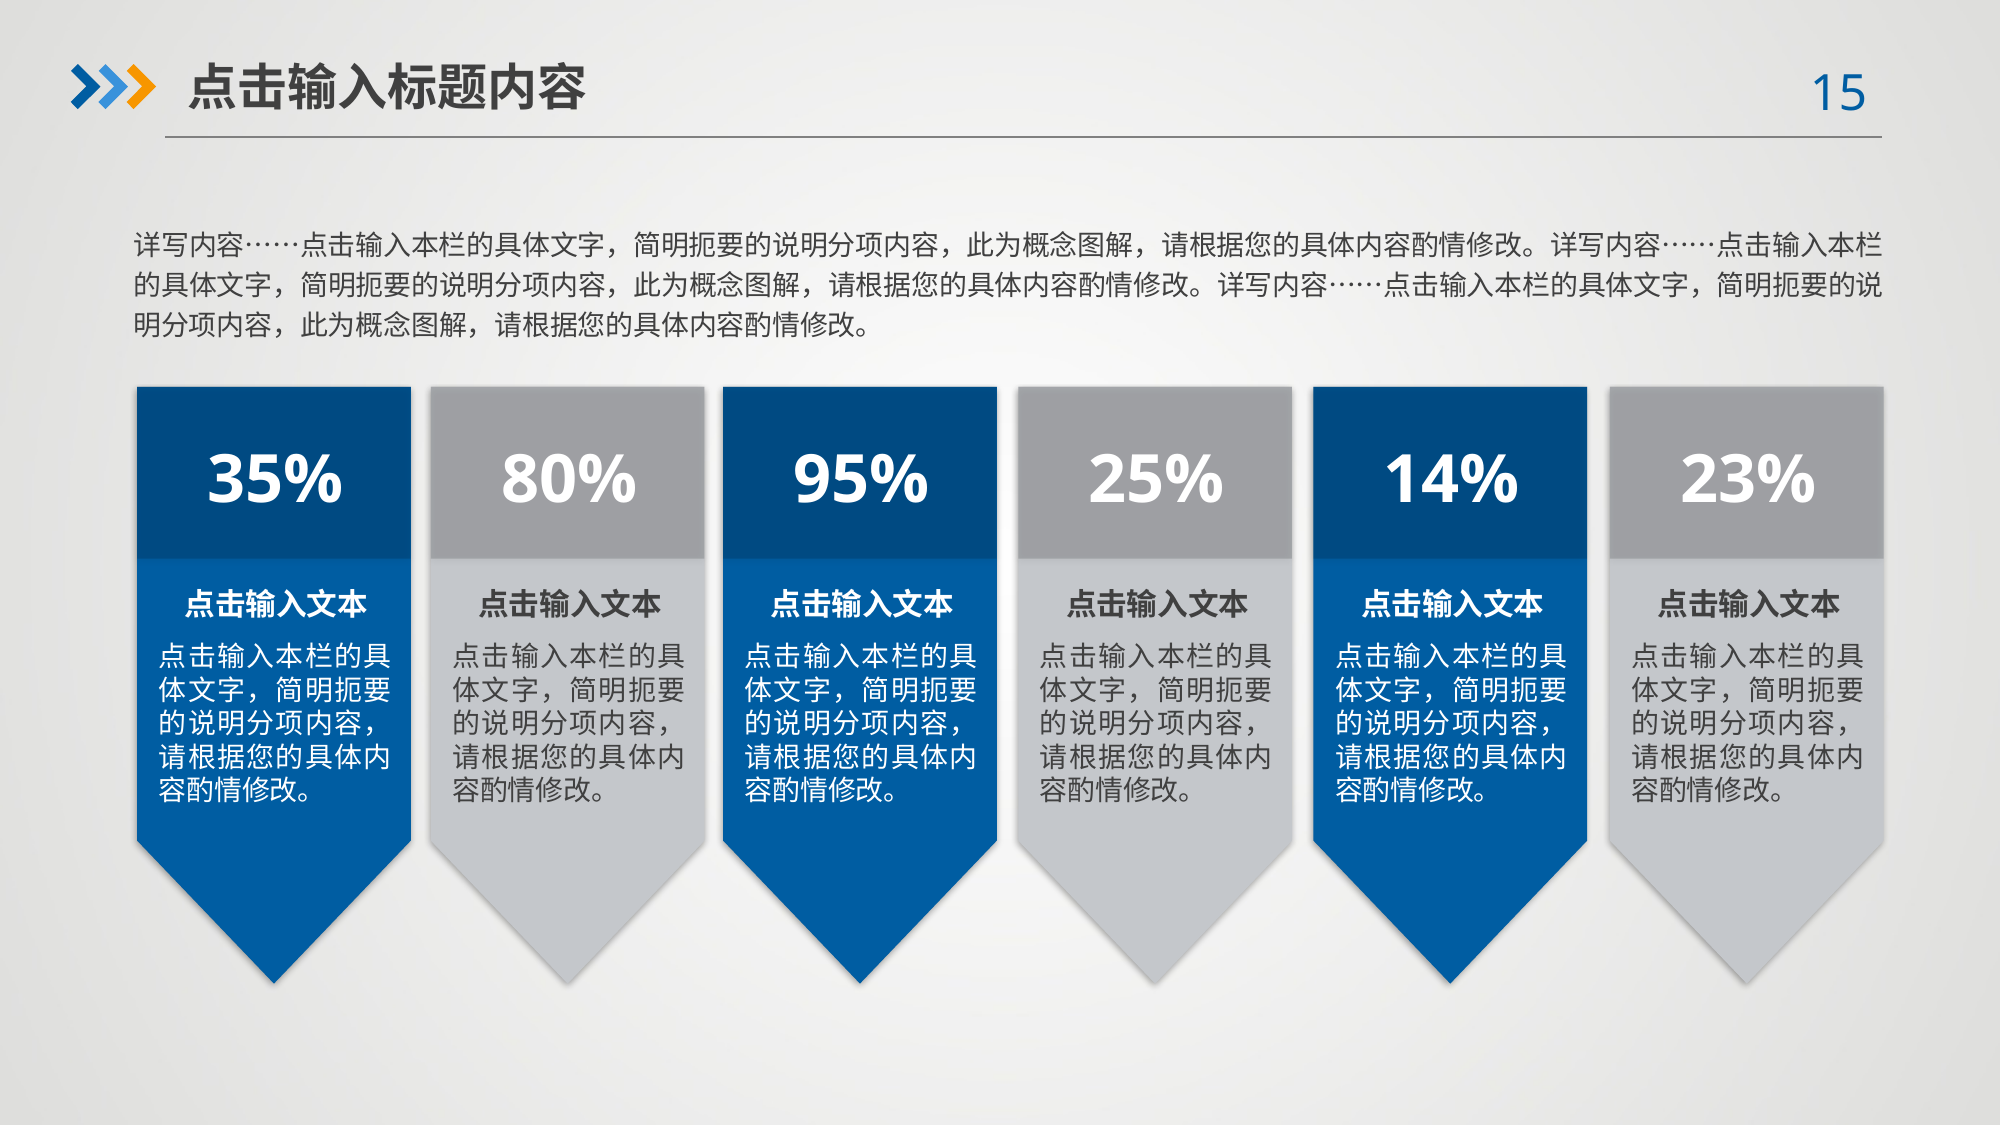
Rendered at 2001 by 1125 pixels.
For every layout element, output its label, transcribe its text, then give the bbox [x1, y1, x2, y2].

picture [0, 0, 2000, 1125]
text_box 点击输入本栏的具体文字，简明扼要的说明分项内容，请根据您的具体内容酌情修改。 [444, 635, 693, 772]
text_box 点击输入本栏的具体文字，简明扼要的说明分项内容，请根据您的具体内容酌情修改。 [1624, 635, 1872, 772]
text_box [1312, 565, 1588, 985]
text_box [1313, 386, 1588, 559]
text_box 点击输入文本 [466, 581, 674, 635]
text_box 25% [1048, 432, 1266, 524]
text_box [136, 564, 412, 985]
text_box 详写内容……点击输入本栏的具体文字，简明扼要的说明分项内容，此为概念图解，请根据您的具体内容酌情修改。详写内容……点击输入本栏的具体文字，简明扼要的说明分项内容，此为概念图解，请根据您的具体内容酌情修改。详写内容……点击输入本栏的具体文字，简明扼要的说明分项内容，此为概念图解，请根据您的具体内容酌情修改。 [125, 216, 1890, 358]
text_box 点击输入本栏的具体文字，简明扼要的说明分项内容，请根据您的具体内容酌情修改。 [1327, 635, 1576, 772]
text_box [136, 386, 411, 559]
text_box 点击输入文本 [758, 581, 966, 635]
text_box 点击输入文本 [1349, 581, 1557, 635]
text_box [1609, 565, 1885, 985]
text_box [430, 386, 705, 559]
text_box [1017, 565, 1293, 985]
text_box 35% [167, 432, 385, 524]
text_box 14% [1343, 432, 1561, 524]
text_box 点击输入本栏的具体文字，简明扼要的说明分项内容，请根据您的具体内容酌情修改。 [151, 635, 399, 772]
text_box 80% [460, 432, 678, 524]
text_box [722, 386, 997, 559]
text_box 点击输入本栏的具体文字，简明扼要的说明分项内容，请根据您的具体内容酌情修改。 [1032, 635, 1281, 772]
text_box 点击输入标题内容 [187, 43, 654, 127]
text_box 点击输入文本 [1053, 581, 1262, 635]
text_box 23% [1639, 432, 1858, 524]
text_box 95% [753, 432, 971, 524]
text_box [1018, 386, 1293, 559]
text_box [1609, 386, 1884, 559]
text_box 点击输入文本 [1645, 581, 1853, 635]
text_box 点击输入本栏的具体文字，简明扼要的说明分项内容，请根据您的具体内容酌情修改。 [737, 635, 985, 772]
text_box [430, 563, 706, 985]
text_box [722, 564, 998, 985]
text_box 点击输入文本 [172, 581, 380, 635]
